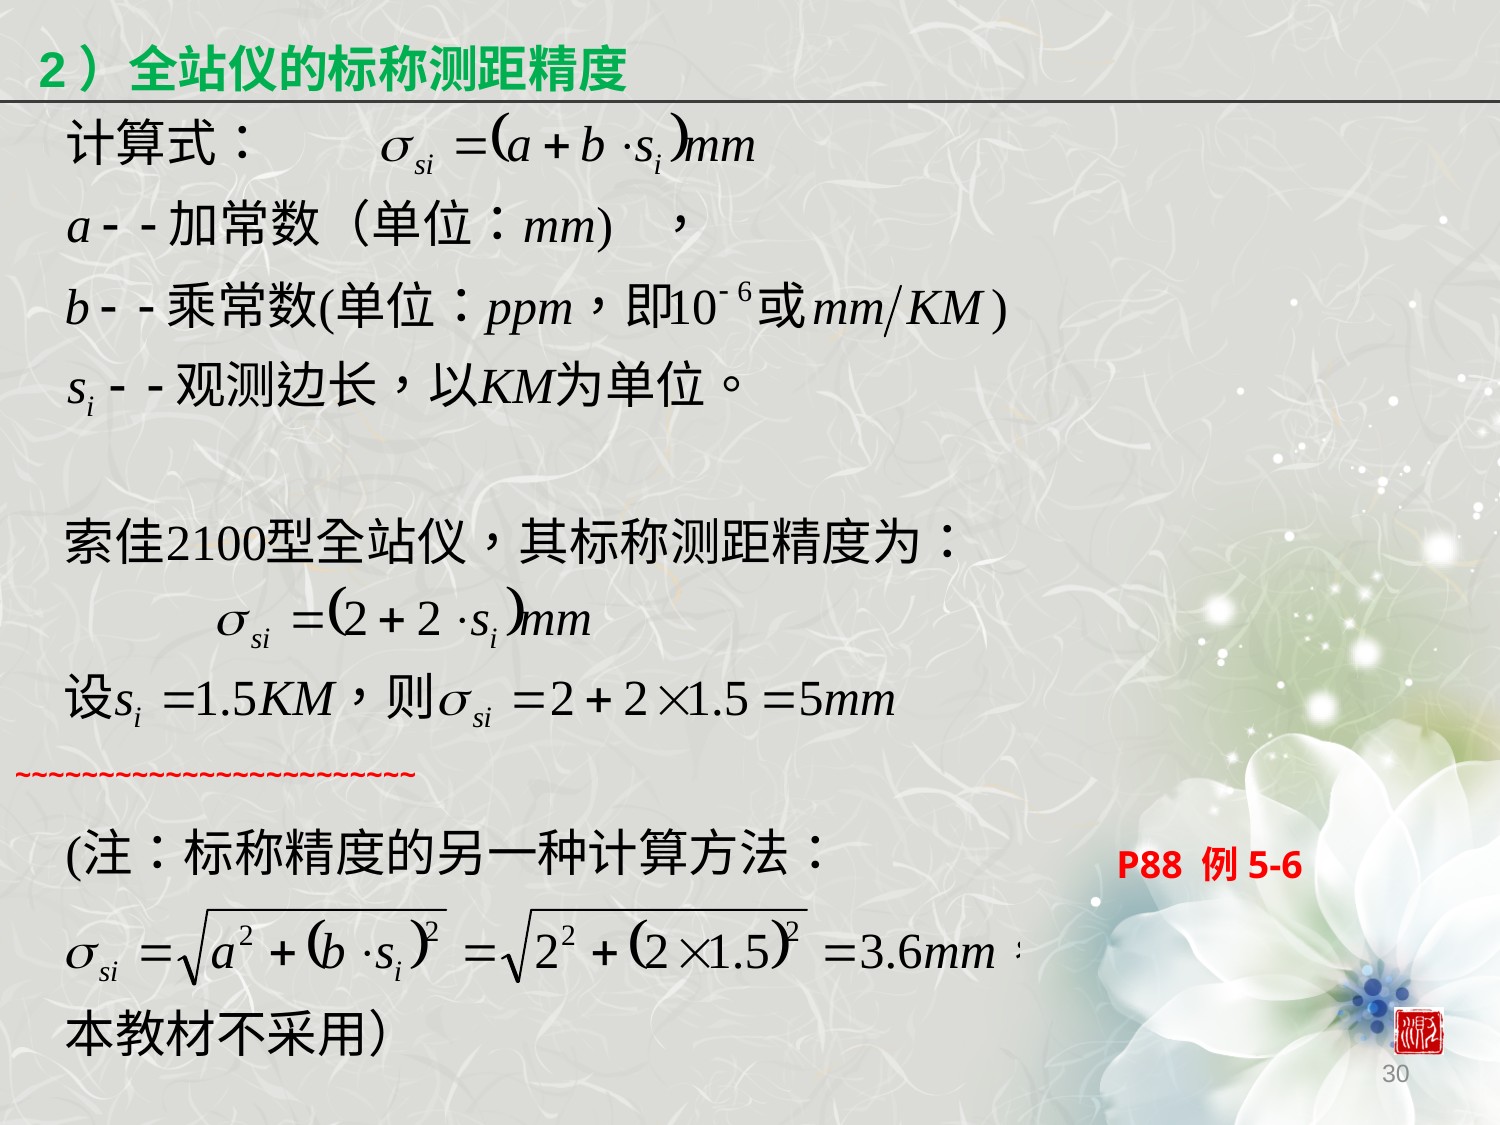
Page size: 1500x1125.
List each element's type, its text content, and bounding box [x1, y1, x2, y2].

picture [0, 103, 1500, 1125]
slide_number 30 [1074, 1042, 1425, 1103]
list 2）全站仪的标称测距精度 [23, 0, 1313, 81]
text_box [58, 108, 1020, 1071]
text_box P88 例5-6 [1101, 820, 1325, 894]
text_box ~~~~~~~~~~~~~~~~~~~~~~~~ [0, 738, 53, 799]
picture [0, 0, 1500, 100]
